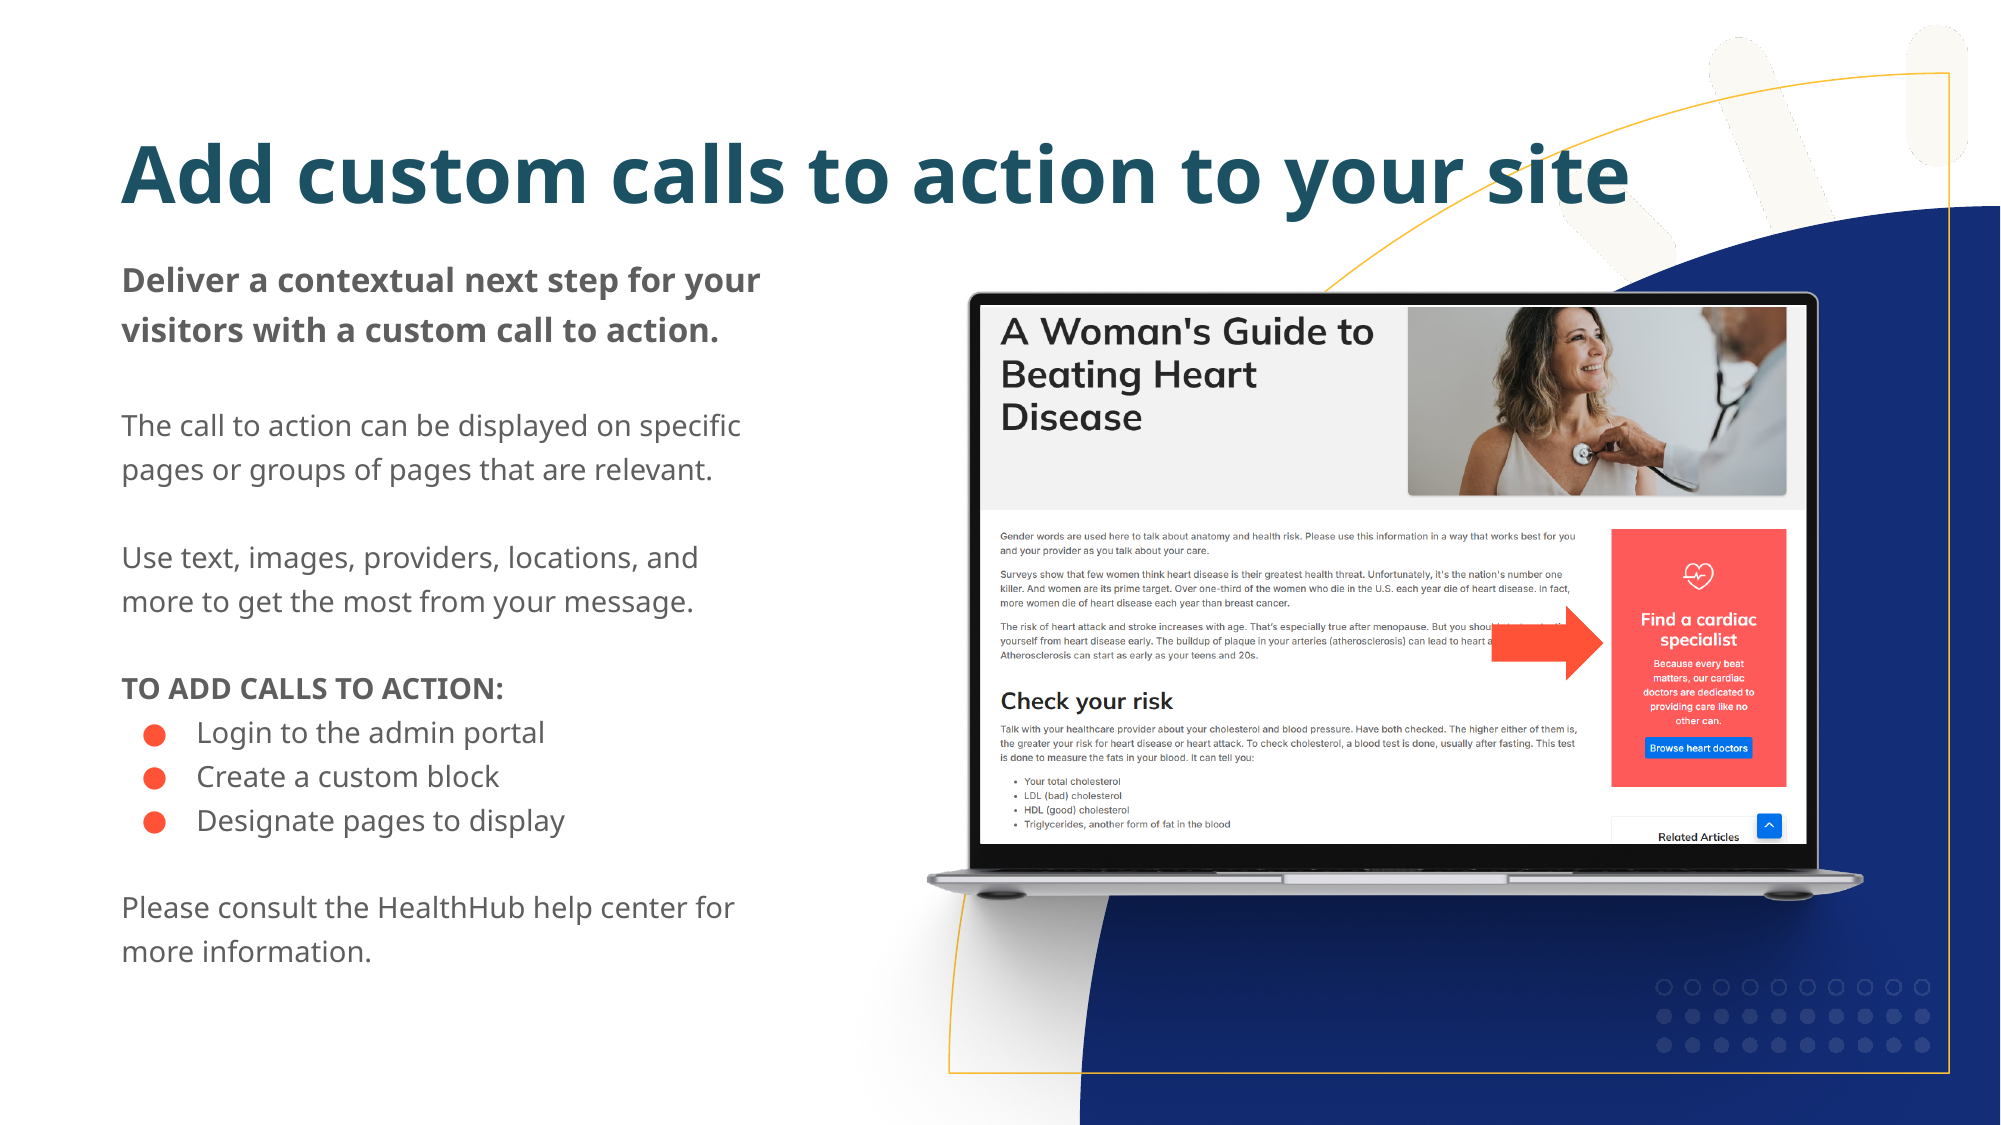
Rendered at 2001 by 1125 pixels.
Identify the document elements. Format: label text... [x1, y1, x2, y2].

picture [648, 206, 2001, 1125]
title Add custom calls to action to your site [121, 10, 1864, 229]
list The call to action can be displayed on specific pages or groups of pages that are relevant. Use text, images, providers, locations, and more to get the most from your message. TO ADD CALLS TO ACTION: Login to the admin portal Create a custom block Designate pages to display Please consult the HealthHub help center for more information. [121, 895, 793, 995]
list Deliver a contextual next step for your visitors with a custom call to action. [121, 241, 852, 895]
